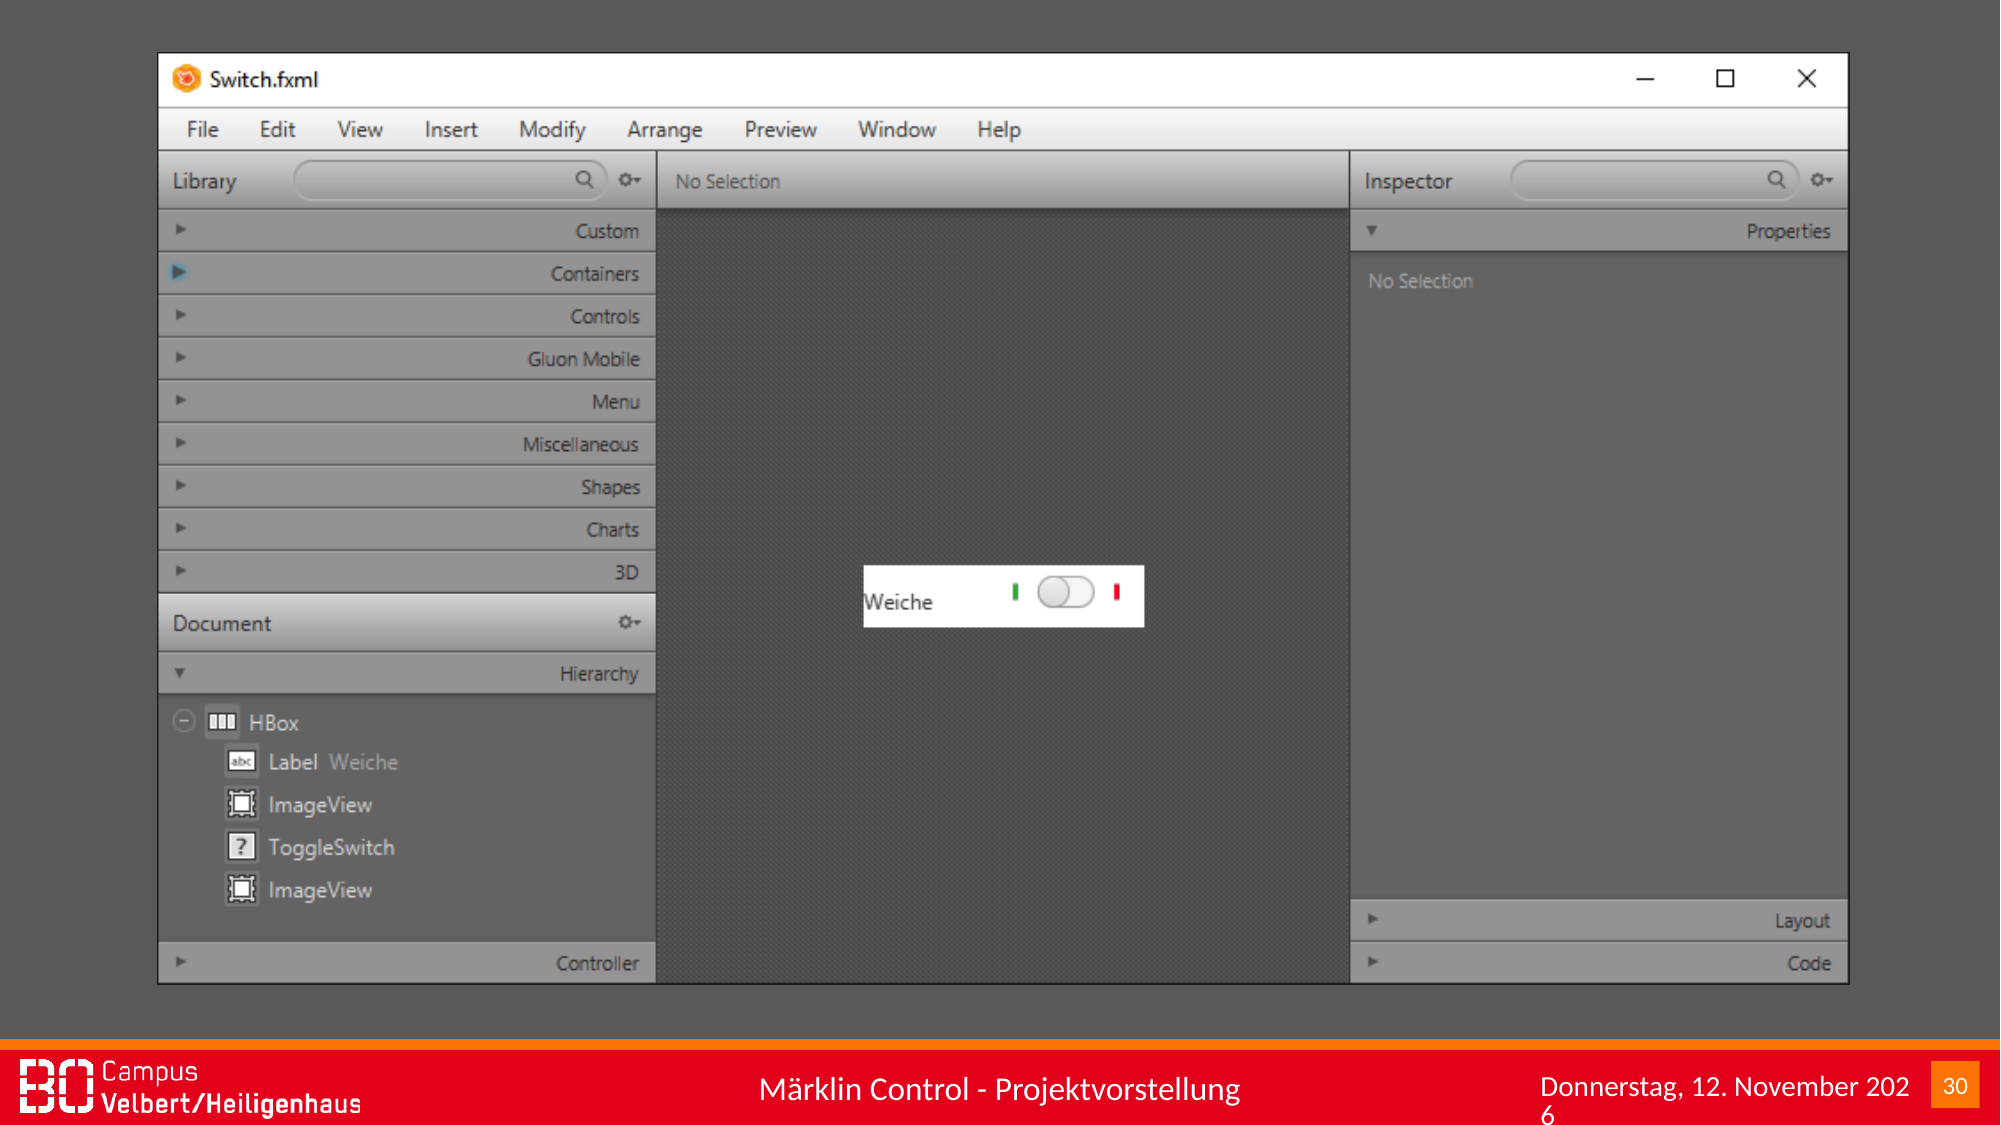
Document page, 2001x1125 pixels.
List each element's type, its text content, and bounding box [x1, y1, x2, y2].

picture [157, 52, 1850, 985]
picture [101, 1057, 365, 1120]
picture [19, 1059, 94, 1113]
slide_number 30 [1931, 1060, 1980, 1109]
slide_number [1525, 1054, 1931, 1115]
